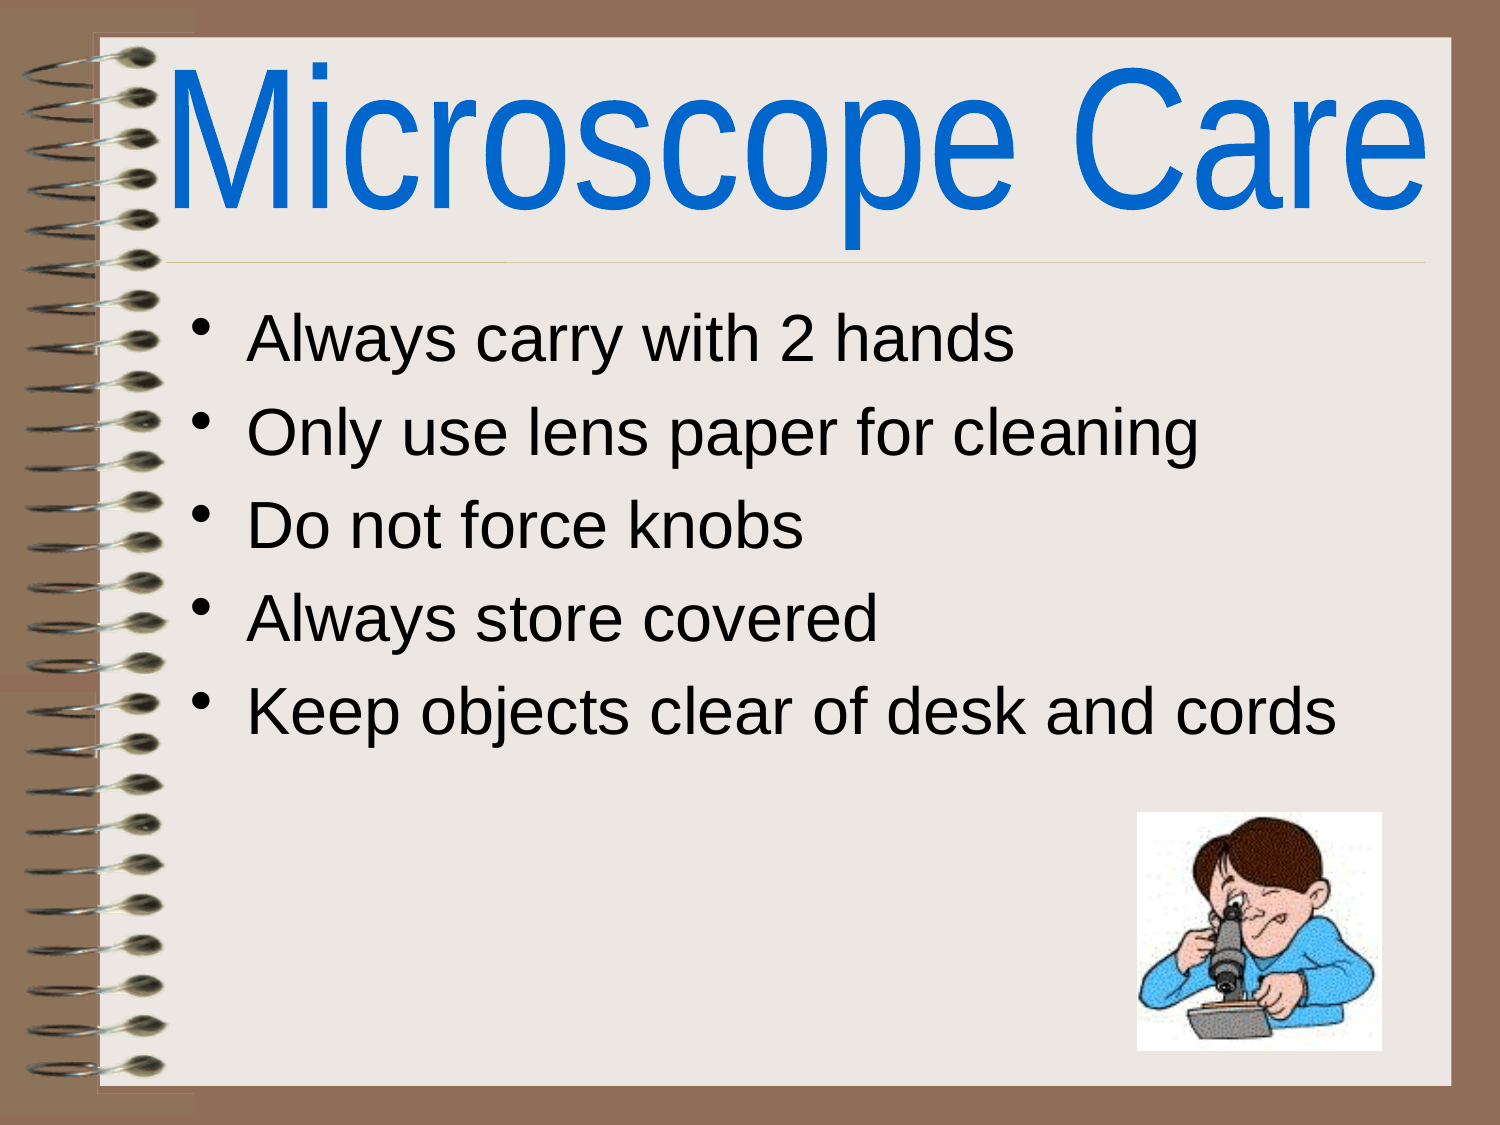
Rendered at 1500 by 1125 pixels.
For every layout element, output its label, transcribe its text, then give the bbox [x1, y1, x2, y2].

list Always carry with 2 hands Only use lens paper for cleaning Do not force knobs Always store covered Keep objects clear of desk and cords [174, 287, 1426, 963]
picture [0, 8, 194, 674]
picture [0, 692, 194, 1115]
picture [1137, 812, 1382, 1051]
